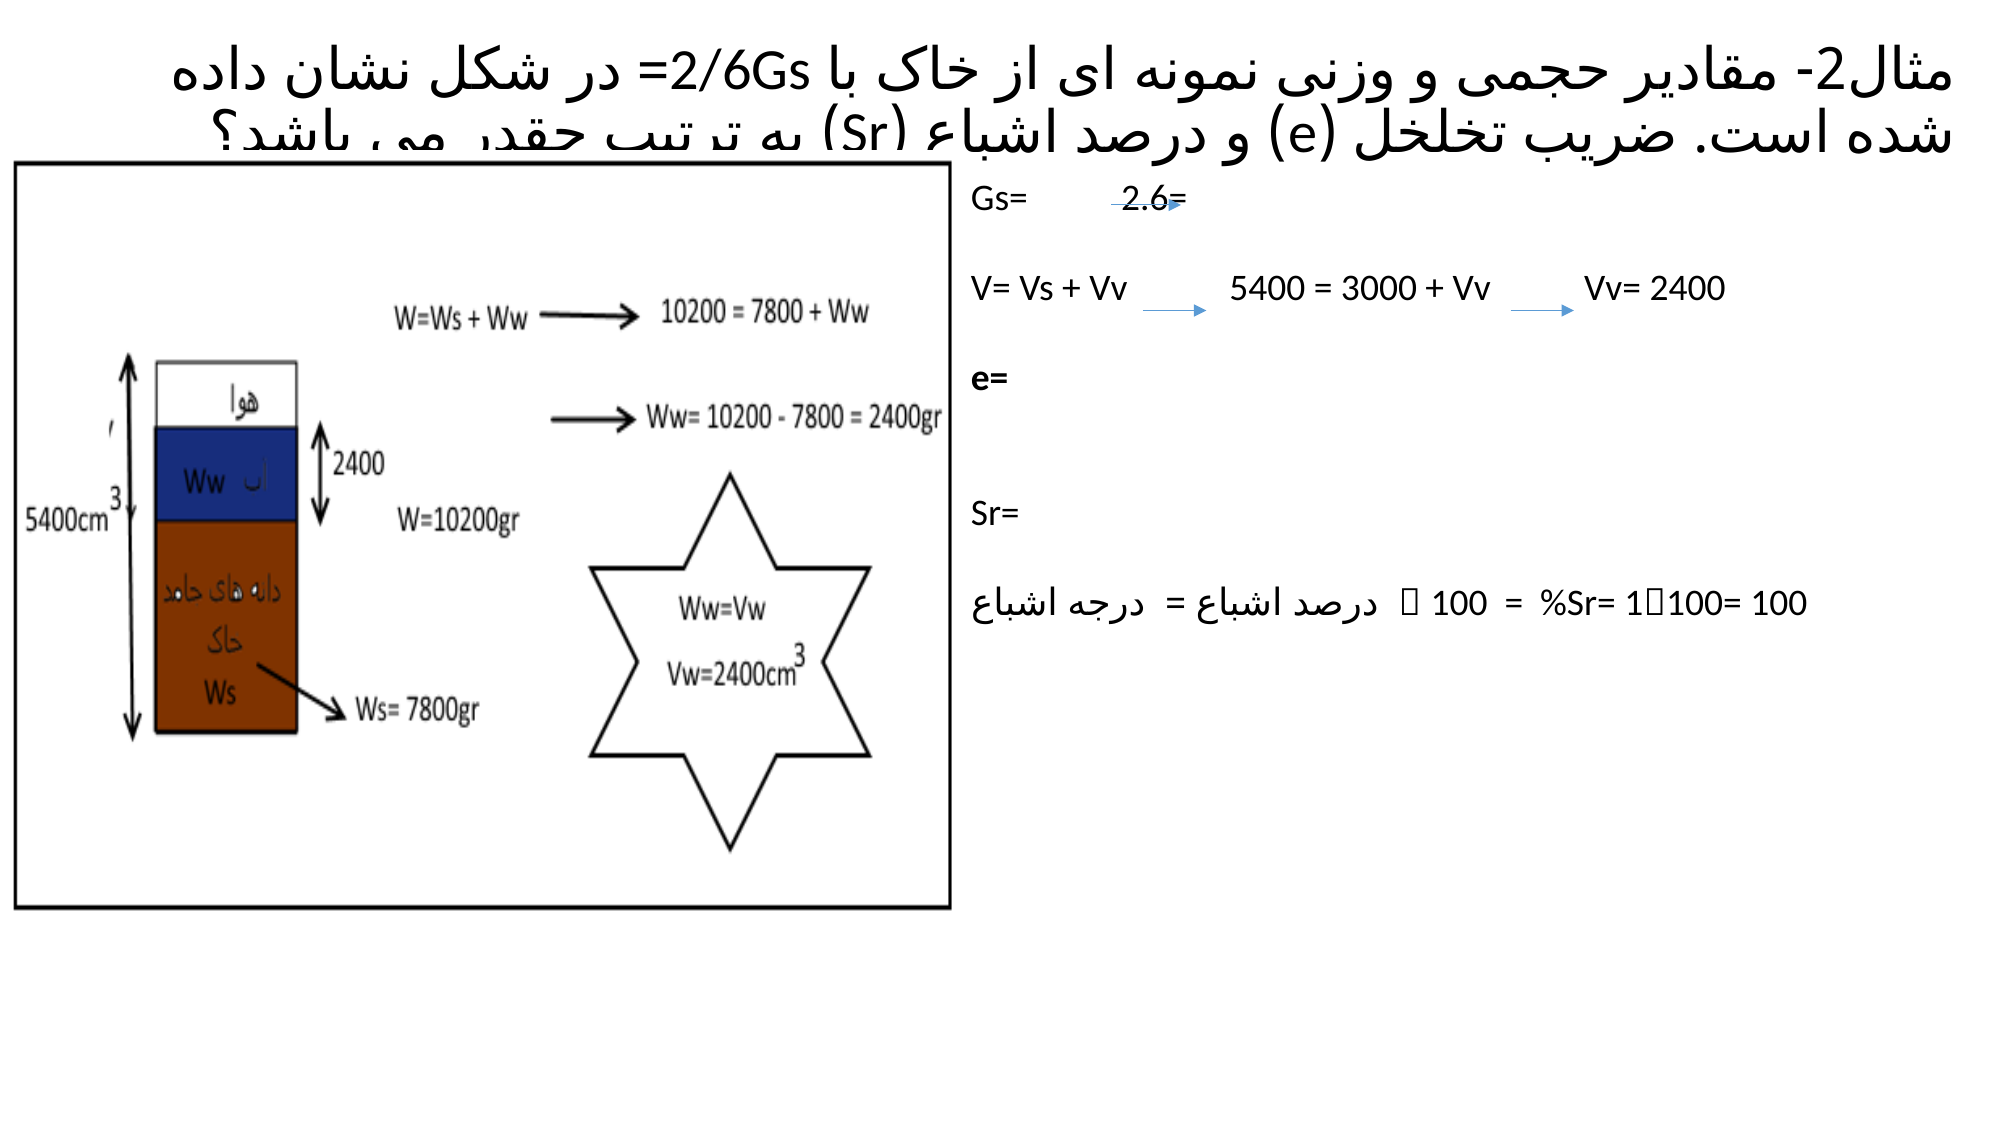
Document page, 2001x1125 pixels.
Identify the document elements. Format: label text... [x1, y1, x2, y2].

picture [6, 150, 960, 934]
list مثال2- مقادیر حجمی و وزنی نمونه ای از خاک با 2/6Gs= در شکل نشان داده شده است. ضریب تخلخل (e) و درصد اشباع (Sr) به ترتیب چقدر می باشد؟ [137, 31, 1972, 205]
